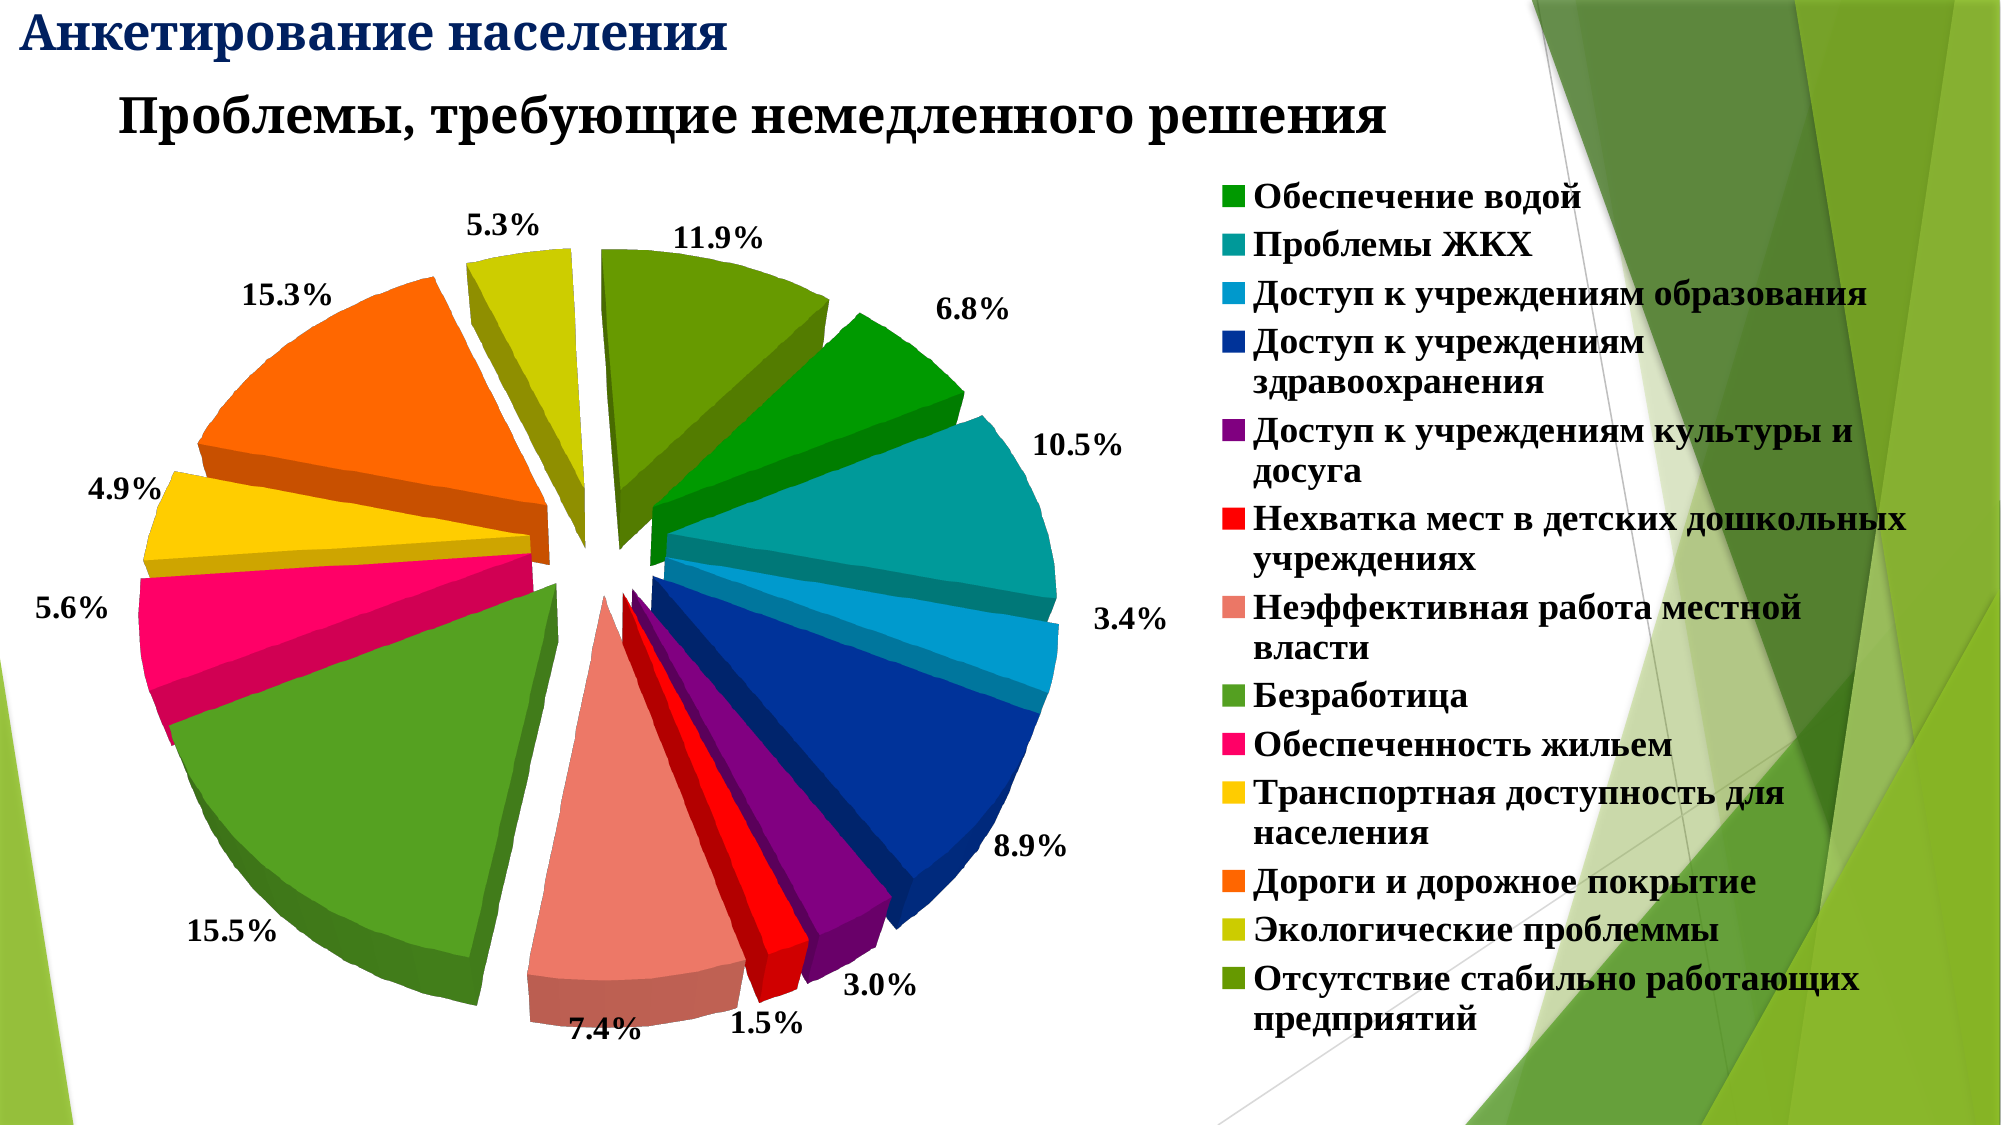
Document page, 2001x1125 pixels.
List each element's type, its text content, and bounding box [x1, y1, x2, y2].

chart [24, 155, 1927, 1063]
text_box Анкетирование населения Проблемы, требующие немедленного решения [0, 0, 1508, 96]
